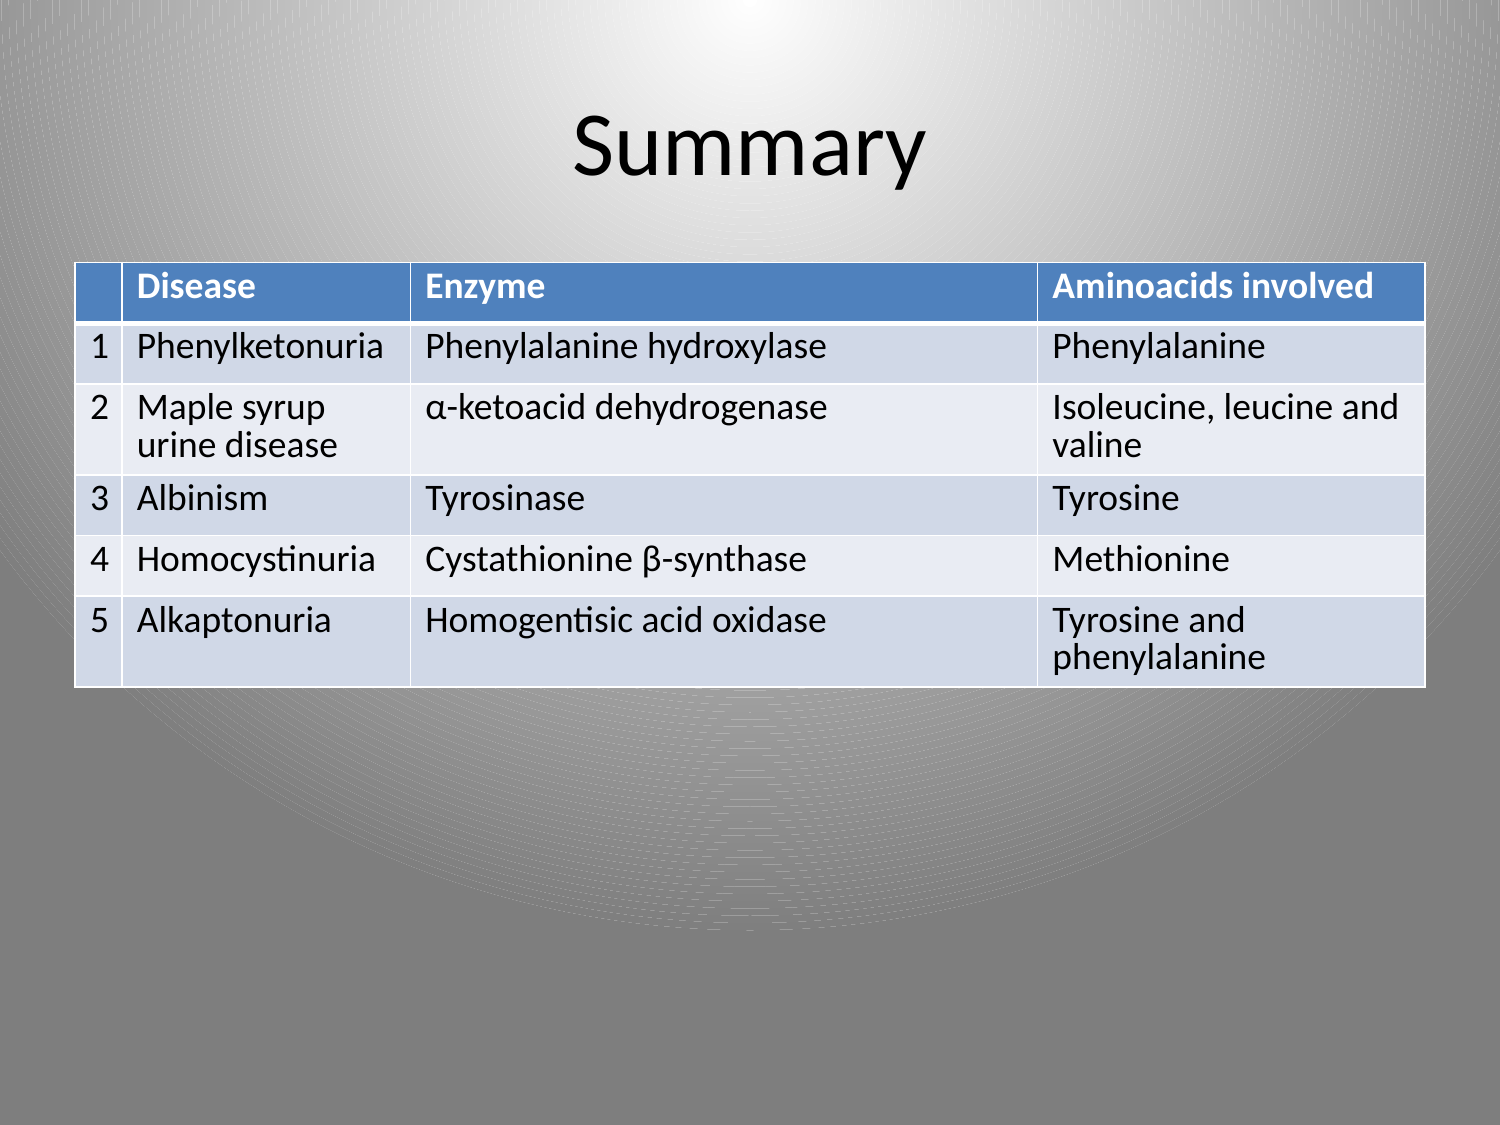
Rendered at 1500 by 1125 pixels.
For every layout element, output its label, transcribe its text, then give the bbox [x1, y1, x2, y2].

table_header [76, 263, 121, 321]
table_cell Albinism [123, 476, 410, 535]
title Summary [75, 45, 1425, 233]
table_cell Alkaptonuria [123, 597, 410, 686]
table_cell Phenylalanine [1038, 326, 1424, 383]
table_cell 4 [76, 536, 121, 595]
table_cell Tyrosine [1038, 476, 1424, 535]
table_cell 3 [76, 476, 121, 535]
table_cell Homogentisic acid oxidase [411, 597, 1037, 686]
table_cell α-ketoacid dehydrogenase [411, 385, 1037, 474]
table_cell Phenylketonuria [123, 326, 410, 383]
table_cell Homocystinuria [123, 536, 410, 595]
table_cell 5 [76, 597, 121, 686]
table_cell Maple syrup urine disease [123, 385, 410, 474]
table_cell Methionine [1038, 536, 1424, 595]
table_cell 1 [76, 326, 121, 383]
table_header Aminoacids involved [1038, 263, 1424, 321]
table_cell 2 [76, 385, 121, 474]
table_cell Phenylalanine hydroxylase [411, 326, 1037, 383]
table_header Enzyme [411, 263, 1037, 321]
table_cell Tyrosinase [411, 476, 1037, 535]
table_cell Isoleucine, leucine and valine [1038, 385, 1424, 474]
table_cell Tyrosine and phenylalanine [1038, 597, 1424, 686]
table_cell Cystathionine β-synthase [411, 536, 1037, 595]
table_header Disease [123, 263, 410, 321]
